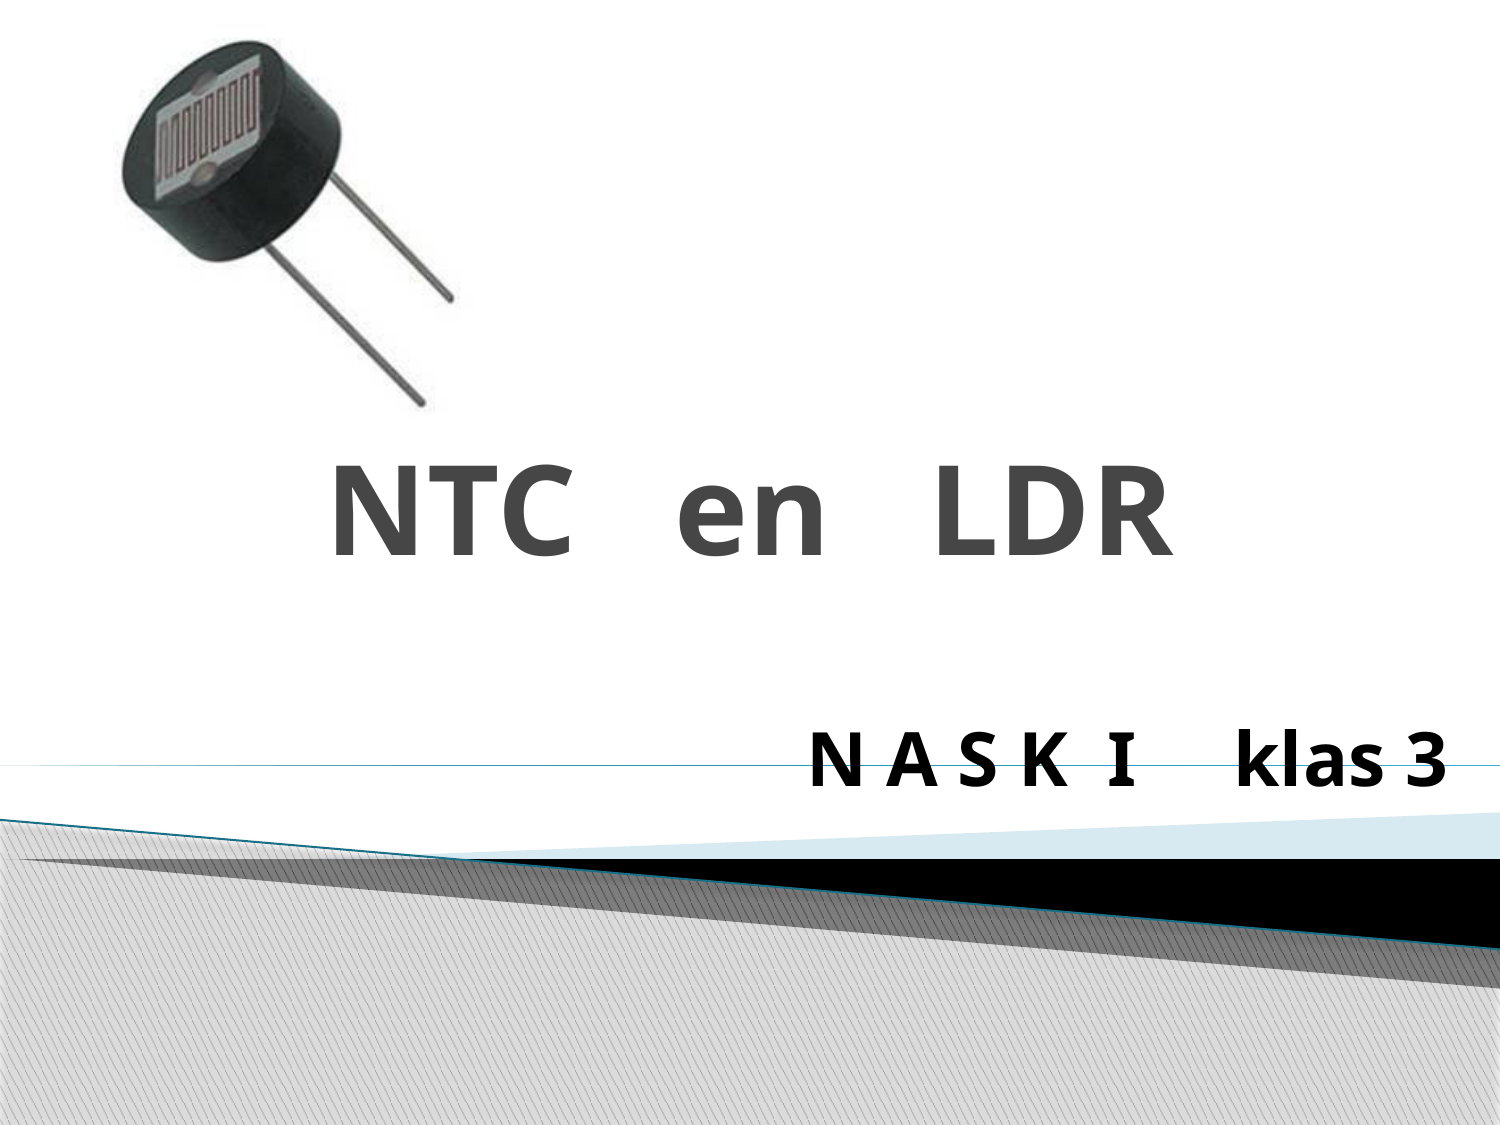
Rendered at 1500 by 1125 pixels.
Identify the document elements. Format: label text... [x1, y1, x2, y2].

title NTC en LDR [112, 287, 1388, 588]
picture [88, 0, 502, 455]
text_box N A S K I klas 3 [791, 704, 1500, 809]
picture [5, 859, 1500, 989]
